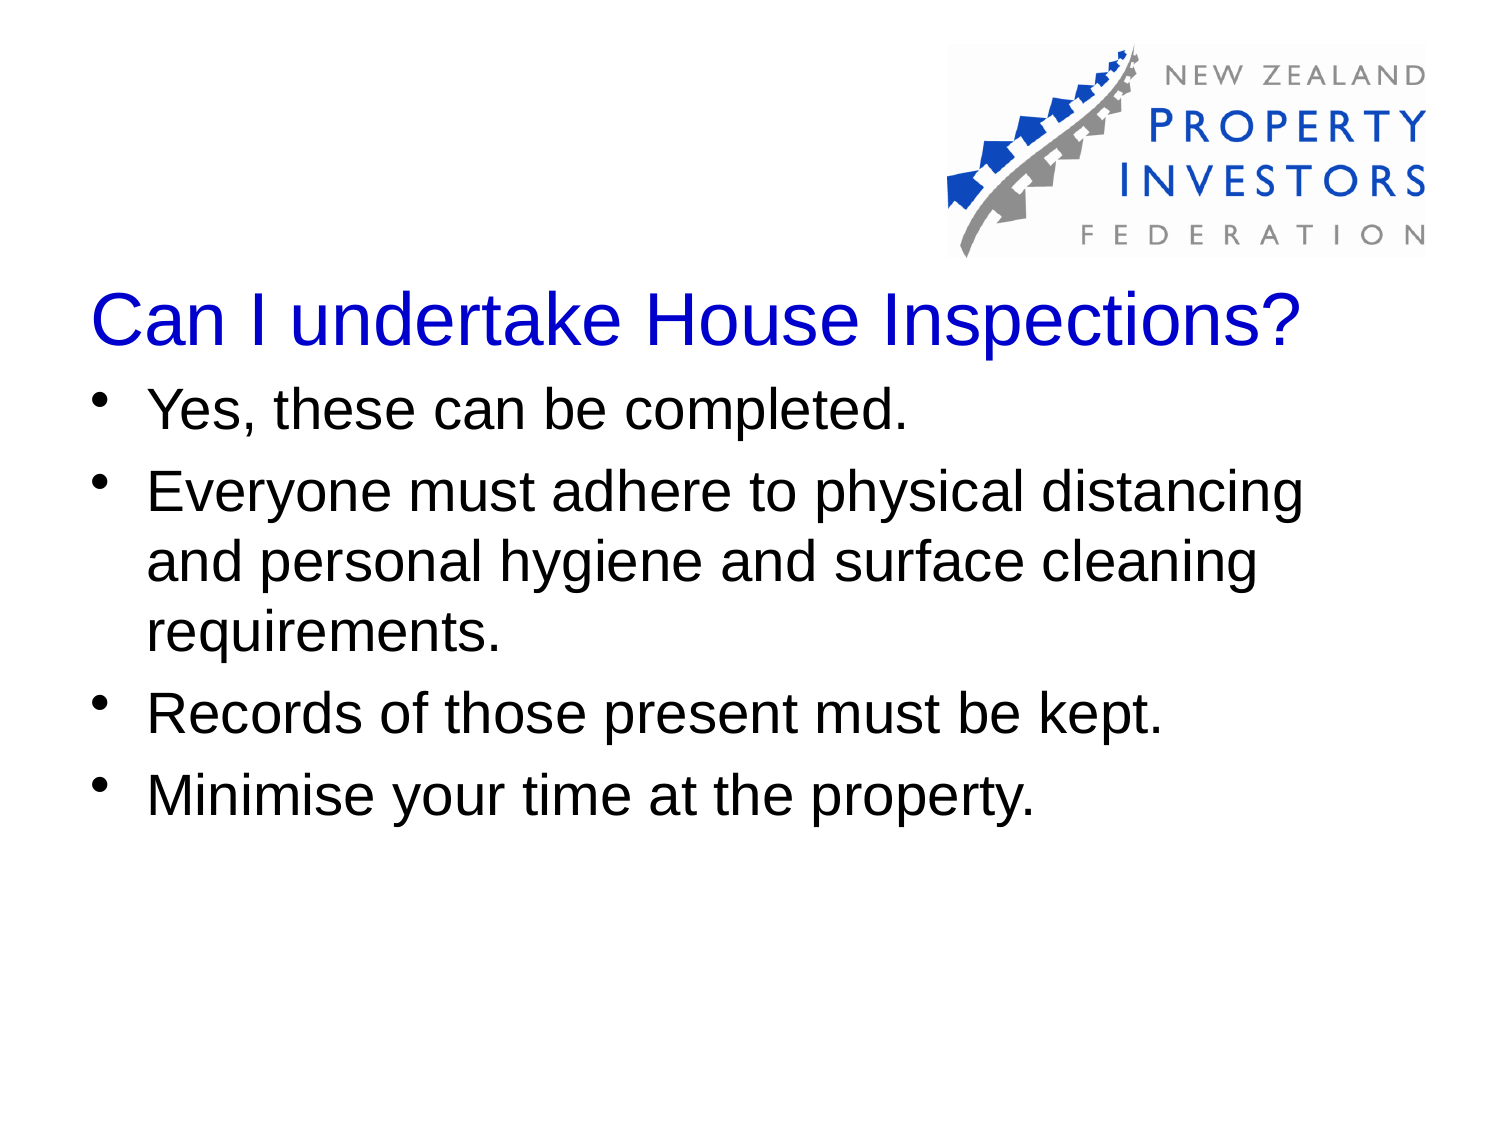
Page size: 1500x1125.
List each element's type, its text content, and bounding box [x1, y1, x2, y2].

picture [946, 44, 1426, 258]
list Can I undertake House Inspections? Yes, these can be completed. Everyone must adhere to physical distancing and personal hygiene and surface cleaning requirements. Records of those present must be kept. Minimise your time at the property. [74, 262, 1426, 1006]
